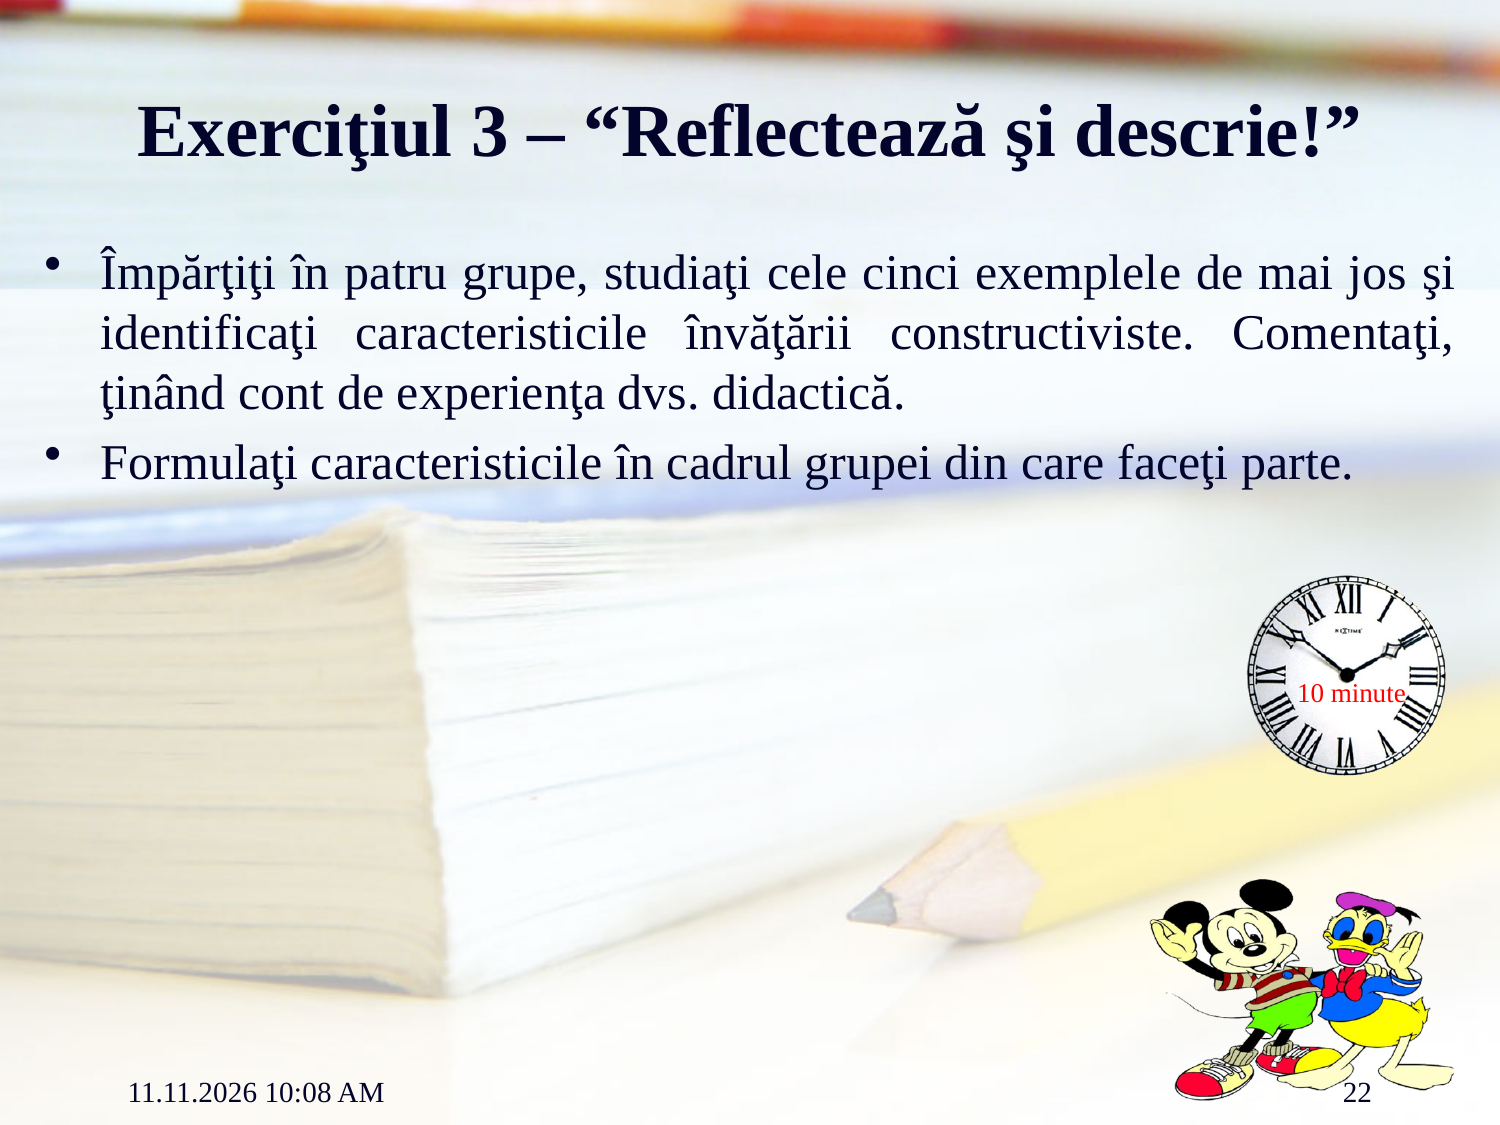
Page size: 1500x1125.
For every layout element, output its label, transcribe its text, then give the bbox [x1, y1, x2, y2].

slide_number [112, 1065, 426, 1114]
list Împărţiţi în patru grupe, studiaţi cele cinci exemplele de mai jos şi identificaţi caracteristicile învăţării constructiviste. Comentaţi, ţinând cont de experienţa dvs. didactică. Formulaţi caracteristicile în cadrul grupei din care faceţi parte. [29, 231, 1471, 1044]
picture [0, 0, 1500, 1125]
title Exerciţiul 3 – “Reflectează şi descrie!” [29, 32, 1471, 221]
slide_number 22 [1074, 1065, 1388, 1114]
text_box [1245, 573, 1446, 777]
